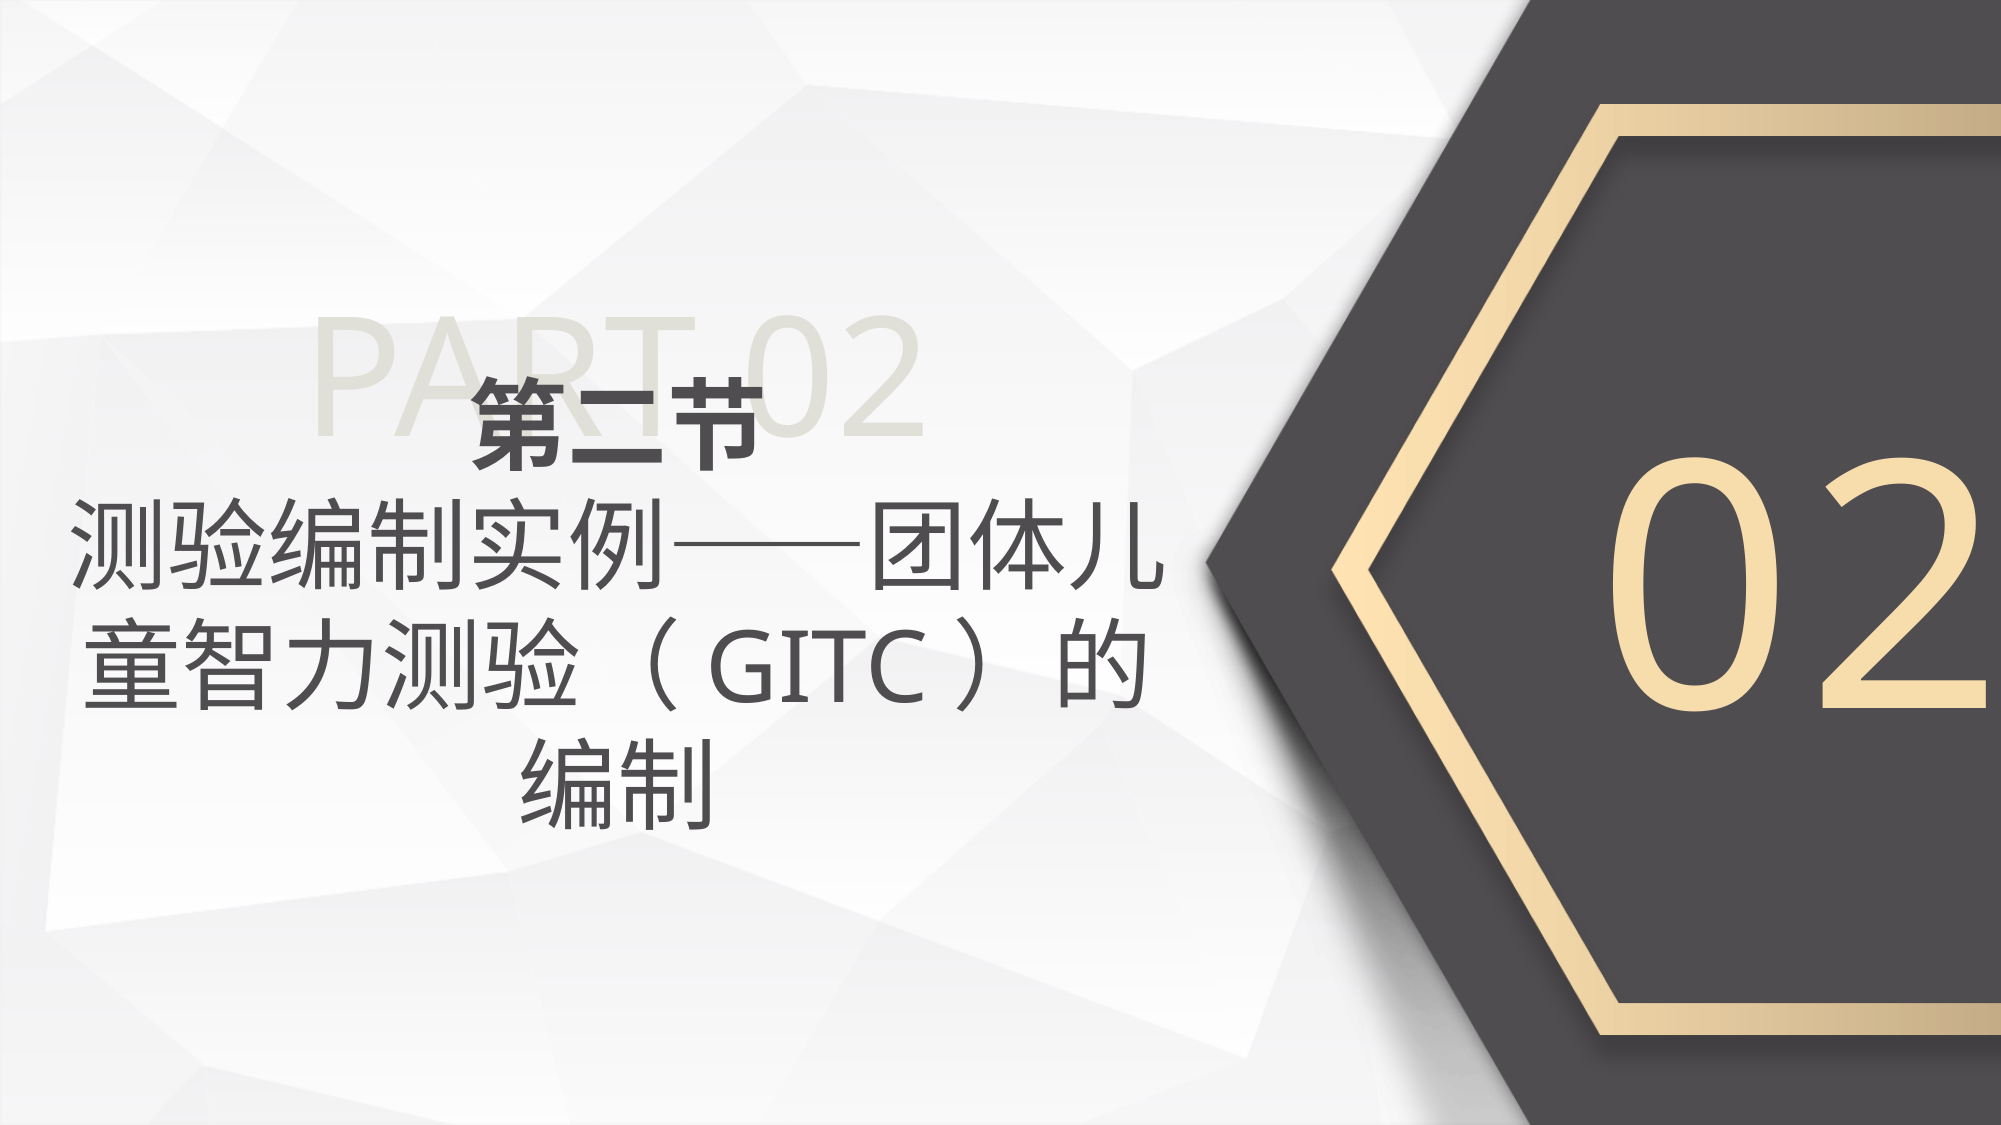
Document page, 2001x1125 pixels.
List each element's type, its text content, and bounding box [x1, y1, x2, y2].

picture [0, 0, 2001, 1125]
text_box 第二节 测验编制实例——团体儿童智力测验（GITC）的编制 [27, 354, 1165, 850]
text_box PART 02 [287, 262, 947, 354]
